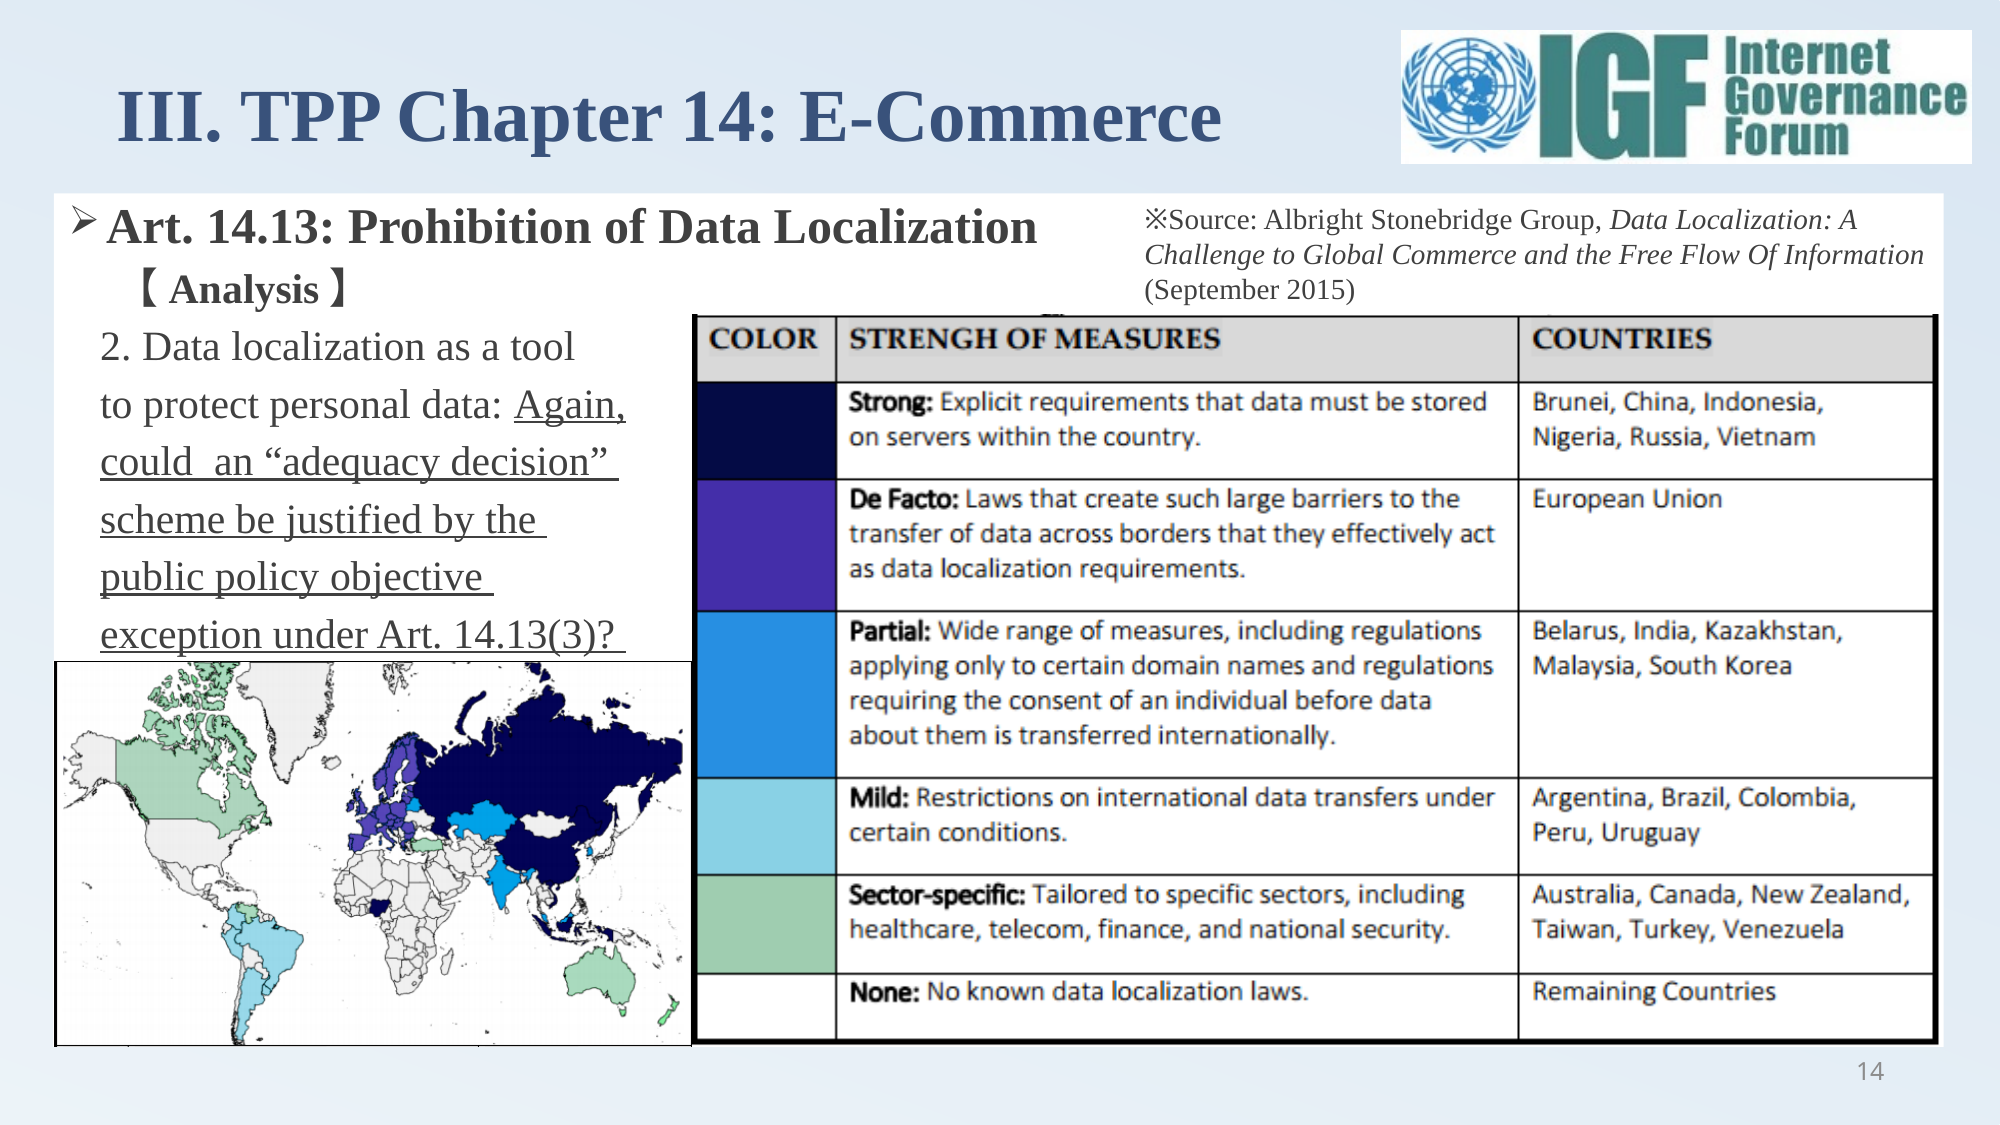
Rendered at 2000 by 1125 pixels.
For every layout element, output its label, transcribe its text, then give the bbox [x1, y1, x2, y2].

picture [53, 314, 1943, 1047]
picture [1401, 30, 1972, 164]
text_box ※Source: Albright Stonebridge Group, Data Localization: A Challenge to Global Commerce and the Free Flow Of Information (September 2015) [1129, 193, 1943, 313]
list Art. 14.13: Prohibition of Data Localization 【Analysis】 2. Data localization as a tool to protect personal data: Again, could an “adequacy decision” scheme be justified by the public policy objective exception under Art. 14.13(3)? [53, 193, 1944, 1047]
slide_number 14 [1432, 1047, 1900, 1103]
text_box III. TPP Chapter 14: E-Commerce [101, 30, 1401, 164]
